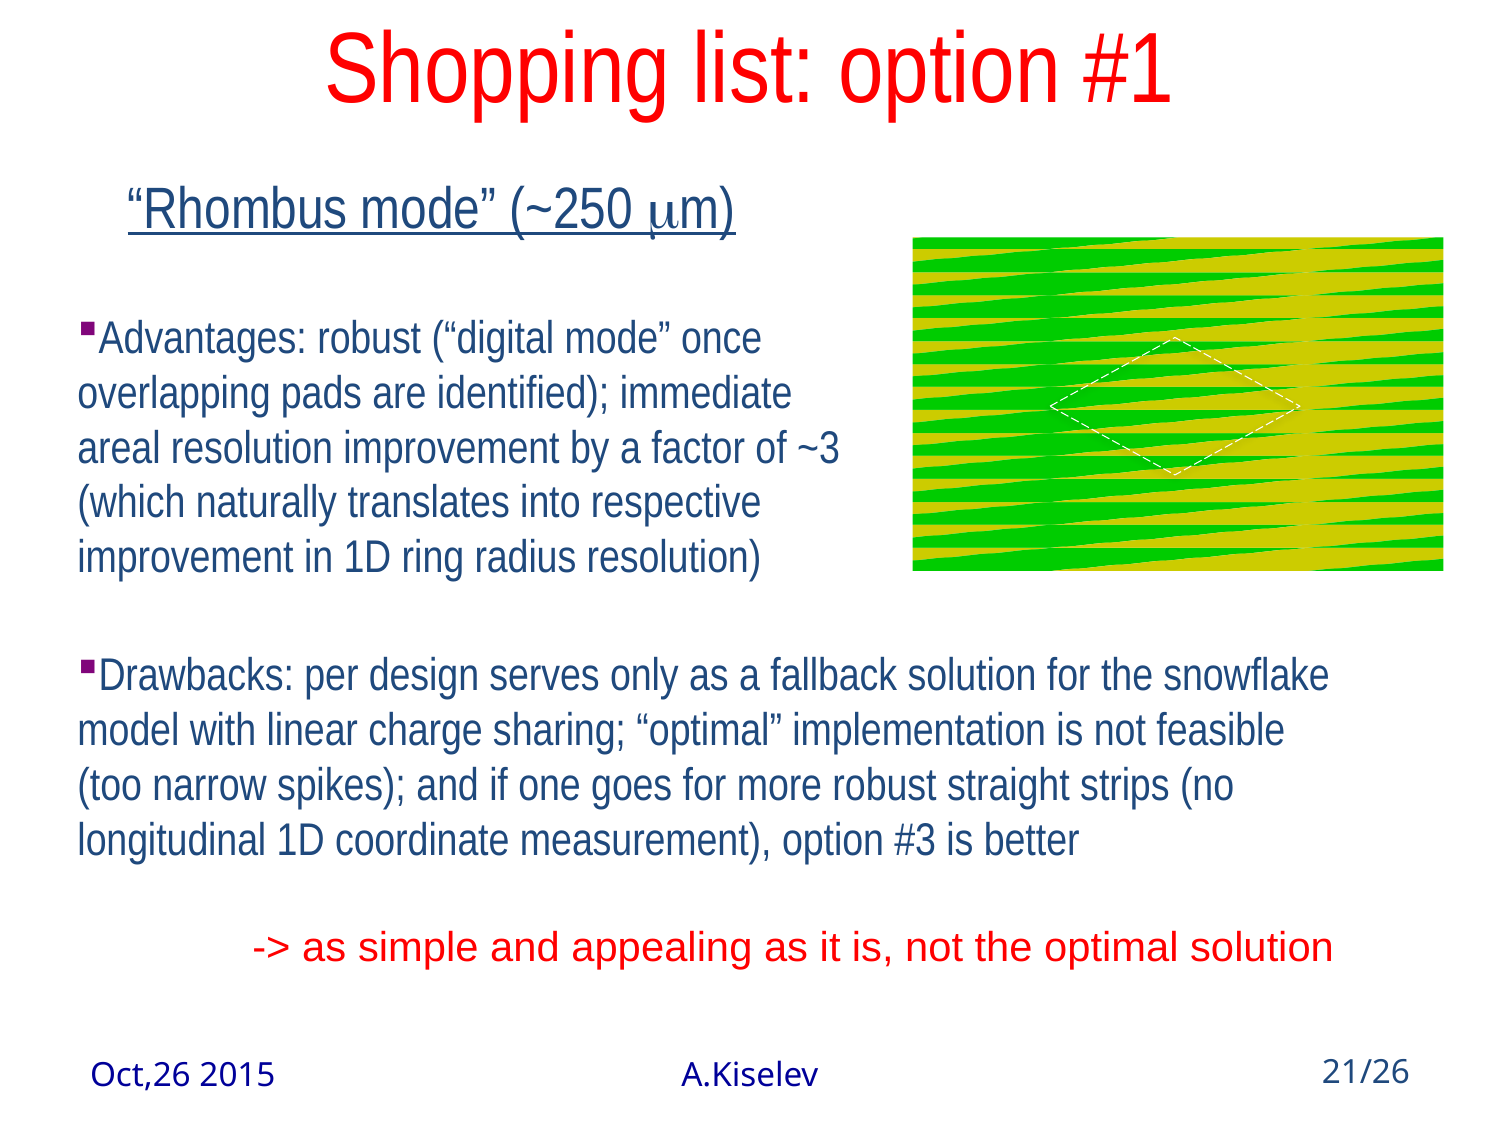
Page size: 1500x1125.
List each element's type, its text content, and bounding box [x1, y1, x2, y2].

picture [912, 237, 1458, 571]
text_box Drawbacks: per design serves only as a fallback solution for the snowflake model with linear charge sharing; “optimal” implementation is not feasible (too narrow spikes); and if one goes for more robust straight strips (no longitudinal 1D coordinate measurement), option #3 is better [62, 637, 1350, 888]
text_box Advantages: robust (“digital mode” once overlapping pads are identified); immediate areal resolution improvement by a factor of ~3 (which naturally translates into respective improvement in 1D ring radius resolution) [62, 299, 863, 613]
text_box -> as simple and appealing as it is, not the optimal solution [237, 912, 1438, 978]
text_box “Rhombus mode” (~250 mm) [112, 162, 825, 275]
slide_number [75, 1042, 425, 1103]
slide_number 21/26 [1074, 1042, 1425, 1103]
footer A.Kiselev [512, 1042, 988, 1103]
title Shopping list: option #1 [0, 0, 1500, 125]
